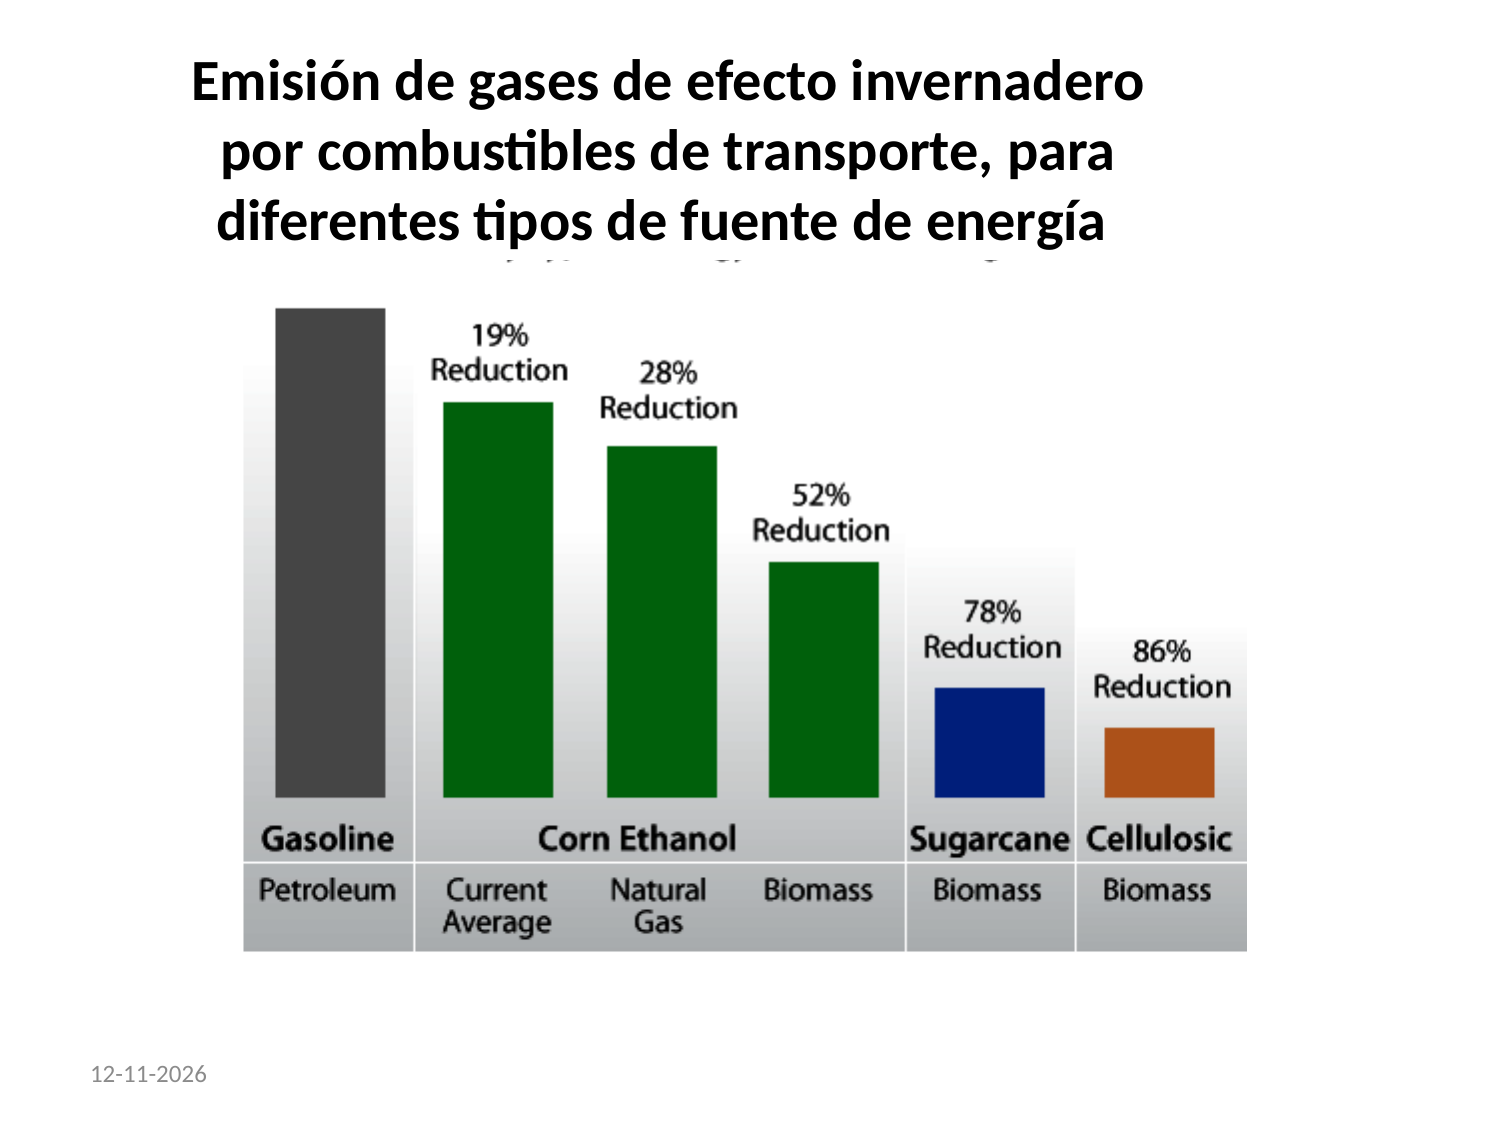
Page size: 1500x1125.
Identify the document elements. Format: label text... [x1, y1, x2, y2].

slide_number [75, 1042, 425, 1103]
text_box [241, 136, 1247, 954]
text_box Emisión de gases de efecto invernadero por combustibles de transporte, para diferentes tipos de fuente de energía [152, 35, 1184, 260]
